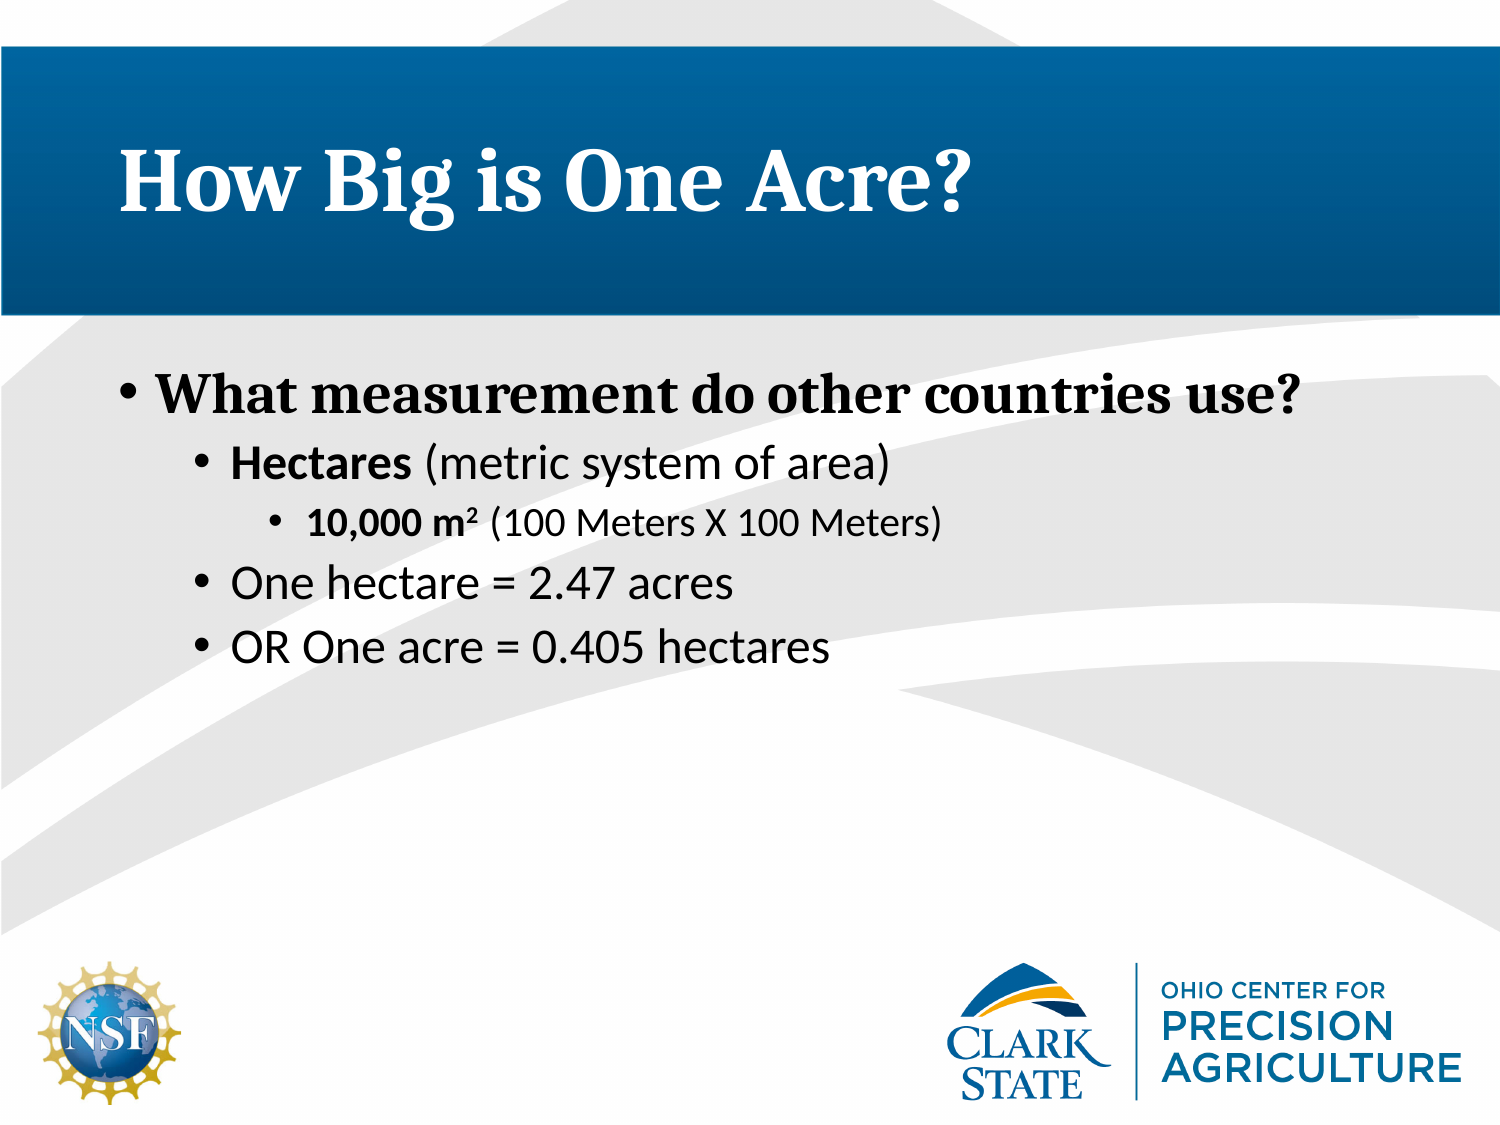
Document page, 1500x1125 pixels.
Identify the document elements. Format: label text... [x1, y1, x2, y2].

picture [0, 0, 1500, 1125]
picture [4, 49, 1500, 313]
list What measurement do other countries use? Hectares (metric system of area) 10,000 m2 (100 Meters X 100 Meters) One hectare = 2.47 acres OR One acre = 0.405 hectares [103, 355, 1397, 897]
title How Big is One Acre? [103, 50, 1397, 313]
